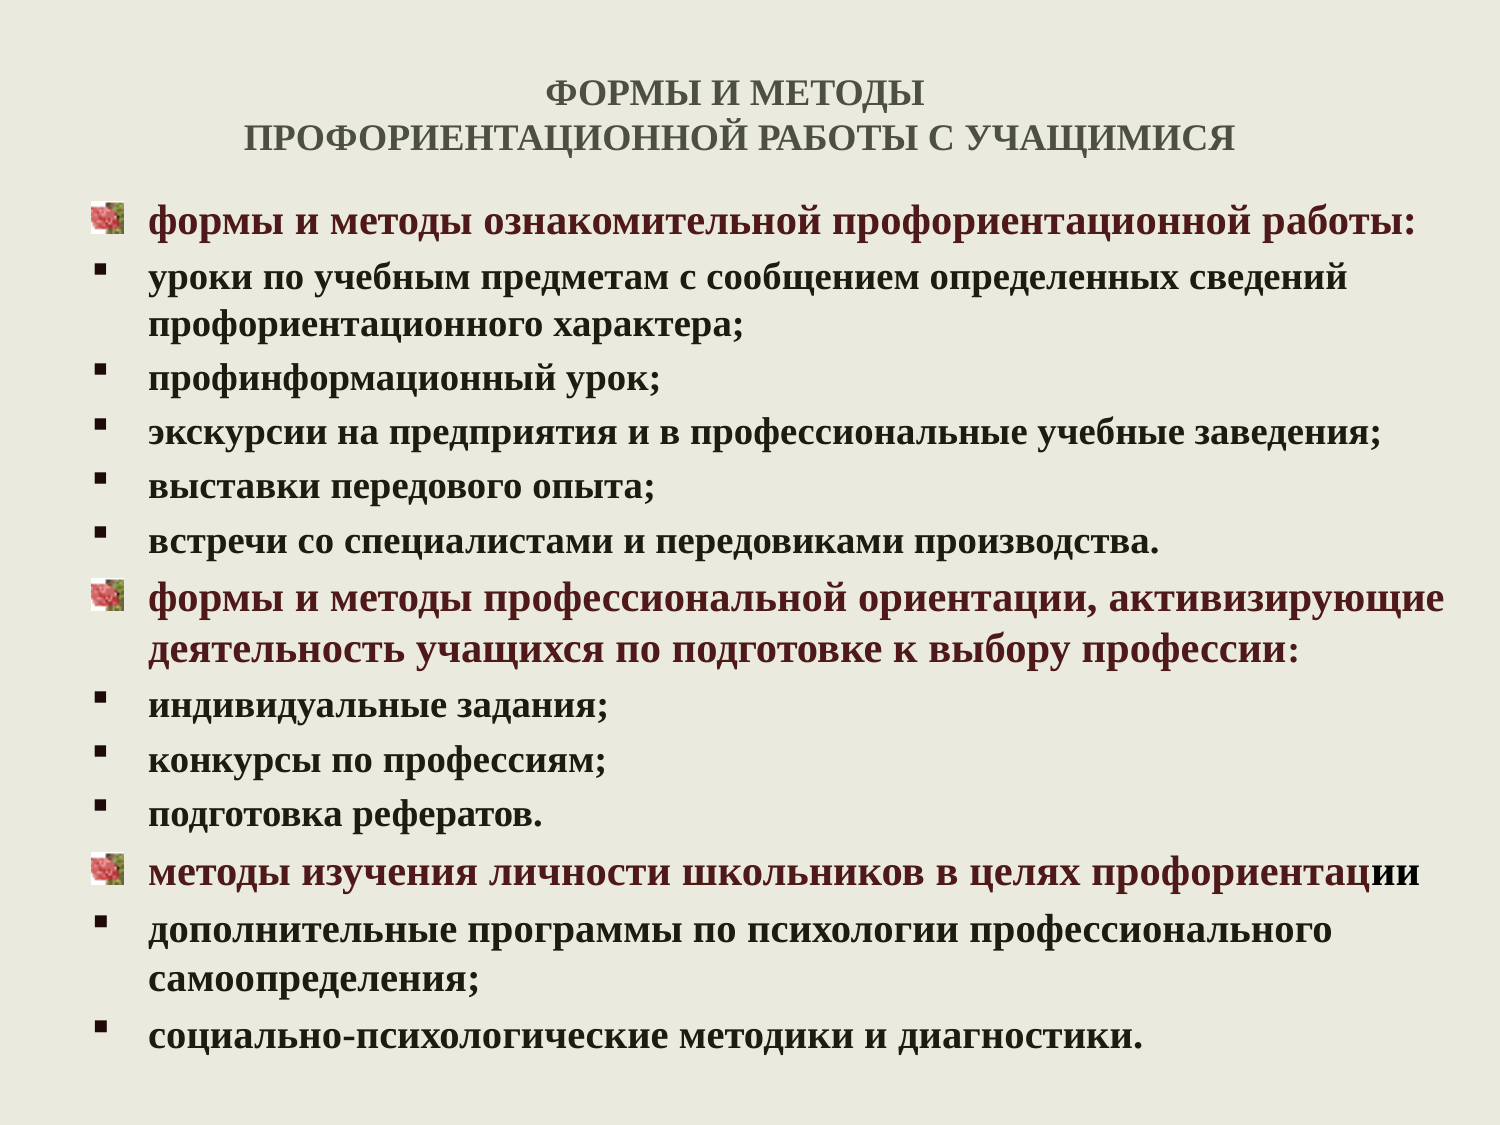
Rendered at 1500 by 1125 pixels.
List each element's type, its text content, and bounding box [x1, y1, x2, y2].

picture [91, 201, 124, 234]
picture [91, 852, 124, 885]
list формы и методы ознакомительной профориентационной работы: уроки по учебным предметам с сообщением определенных сведений профориентационного характера; профинформационный урок; экскурсии на предприятия и в профессиональные учебные заведения; выставки передового опыта; встречи со специалистами и передовиками производства. формы и методы профессиональной ориентации, активизирующие деятельность учащихся по подготовке к выбору профессии: индивидуальные задания; конкурсы по профессиям; подготовка рефератов. методы изучения личности школьников в целях профориентации дополнительные программы по психологии профессионального самоопределения; социально-психологические методики и диагностики. [76, 184, 1471, 1106]
picture [91, 578, 124, 611]
title Формы и методы профориентационной работы с учащимися [64, 54, 1415, 243]
